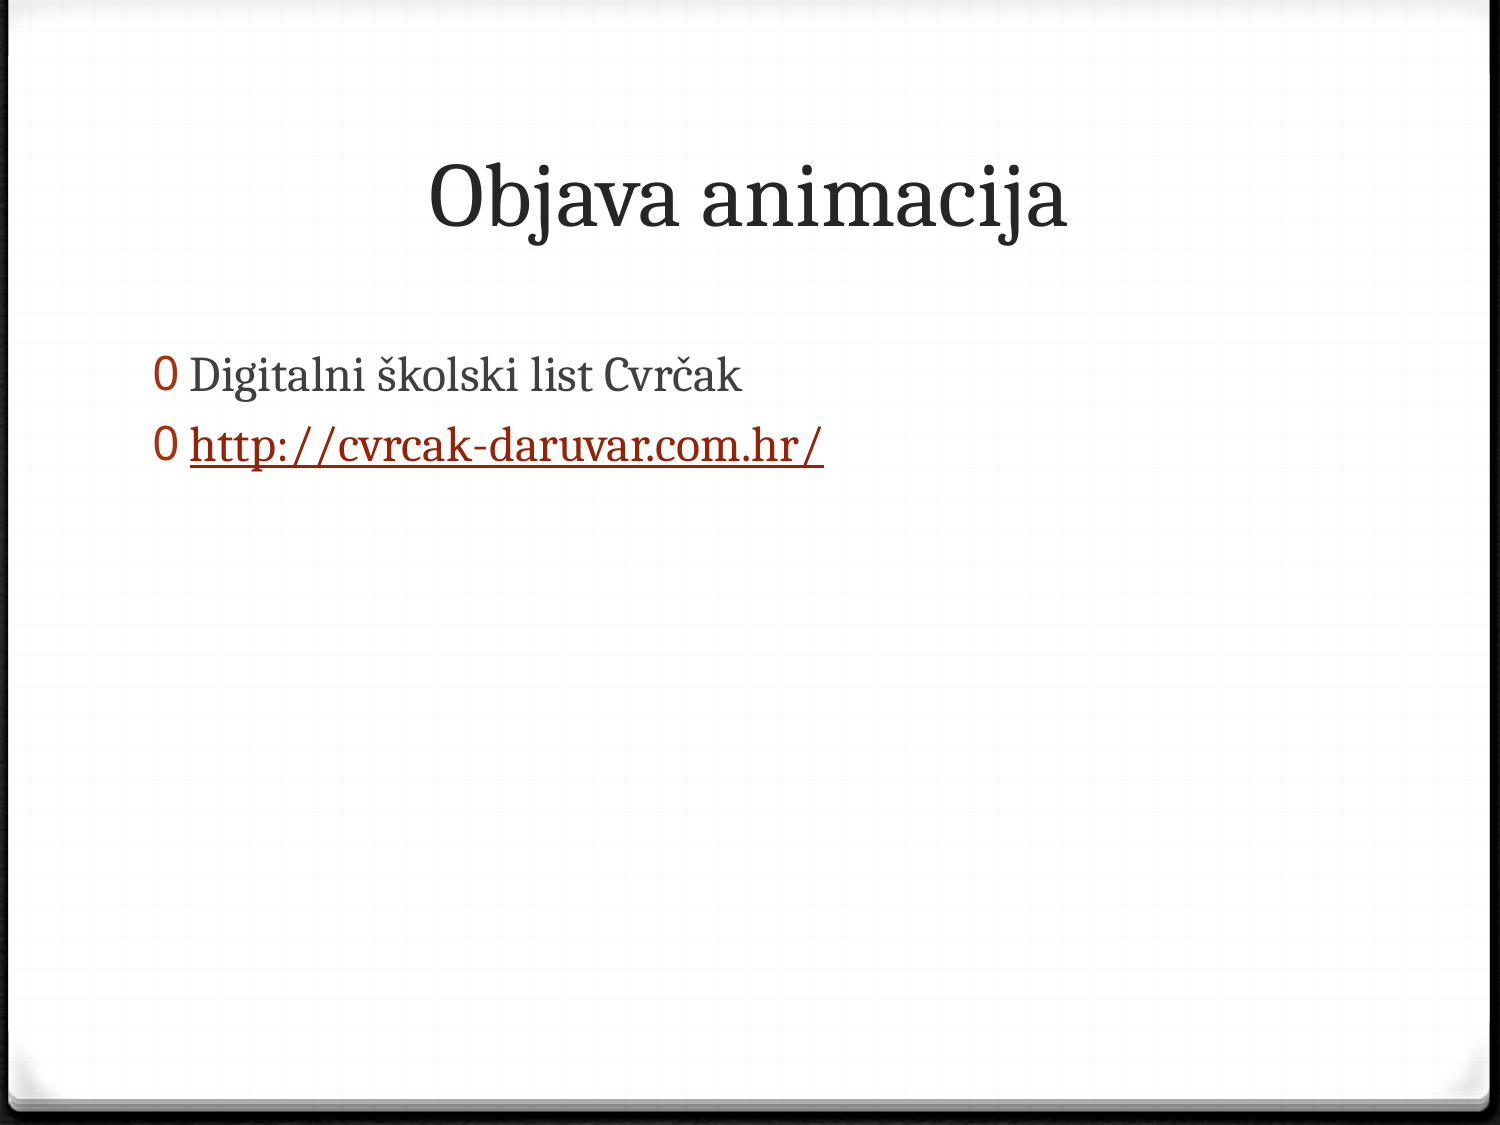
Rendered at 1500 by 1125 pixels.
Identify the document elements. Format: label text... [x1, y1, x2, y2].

picture [0, 0, 1500, 1125]
title Objava animacija [90, 71, 1410, 309]
list Digitalni školski list Cvrčak http://cvrcak-daruvar.com.hr/ [137, 334, 1363, 983]
